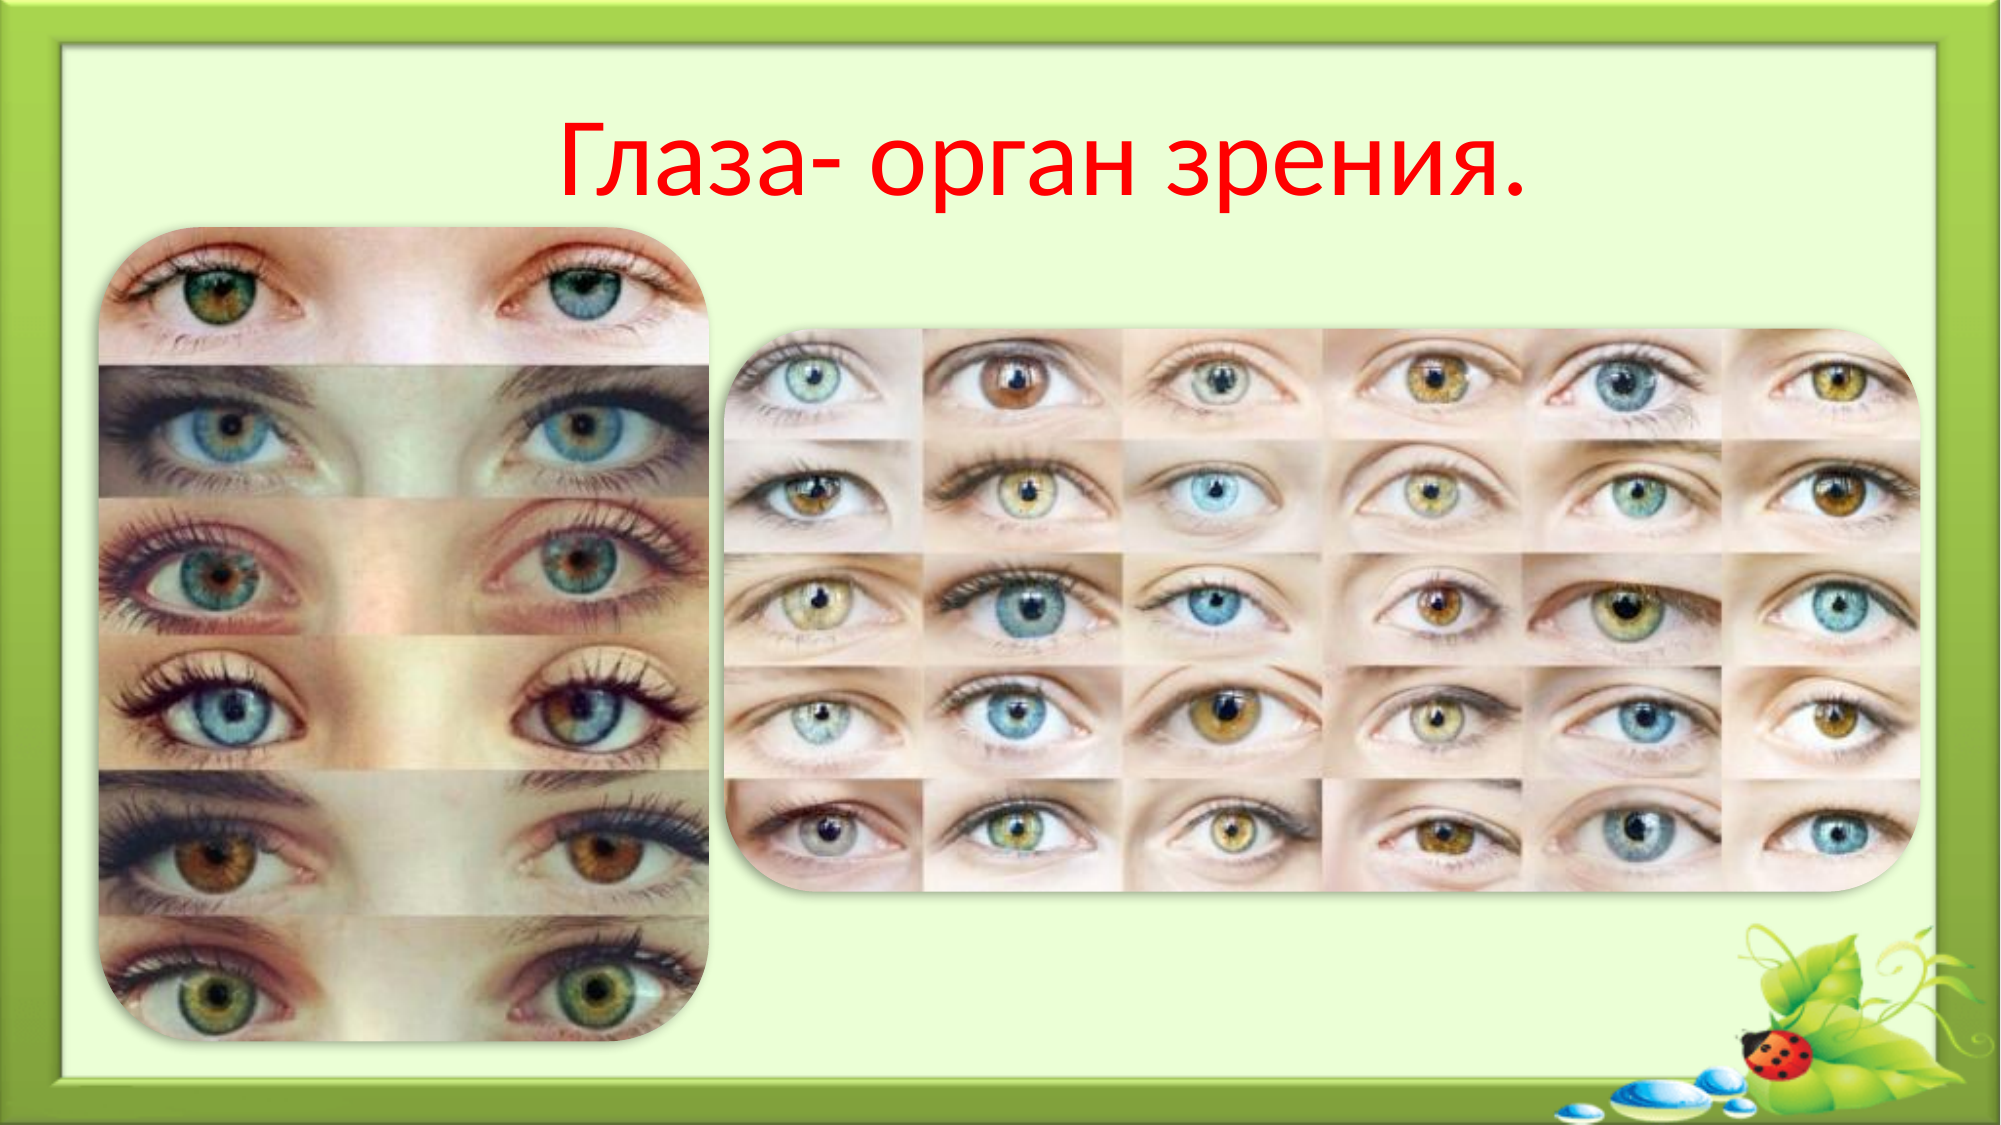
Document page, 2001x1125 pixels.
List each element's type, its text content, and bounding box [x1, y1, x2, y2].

text_box Глаза- орган зрения. [543, 75, 1547, 226]
picture [0, 0, 2001, 1125]
